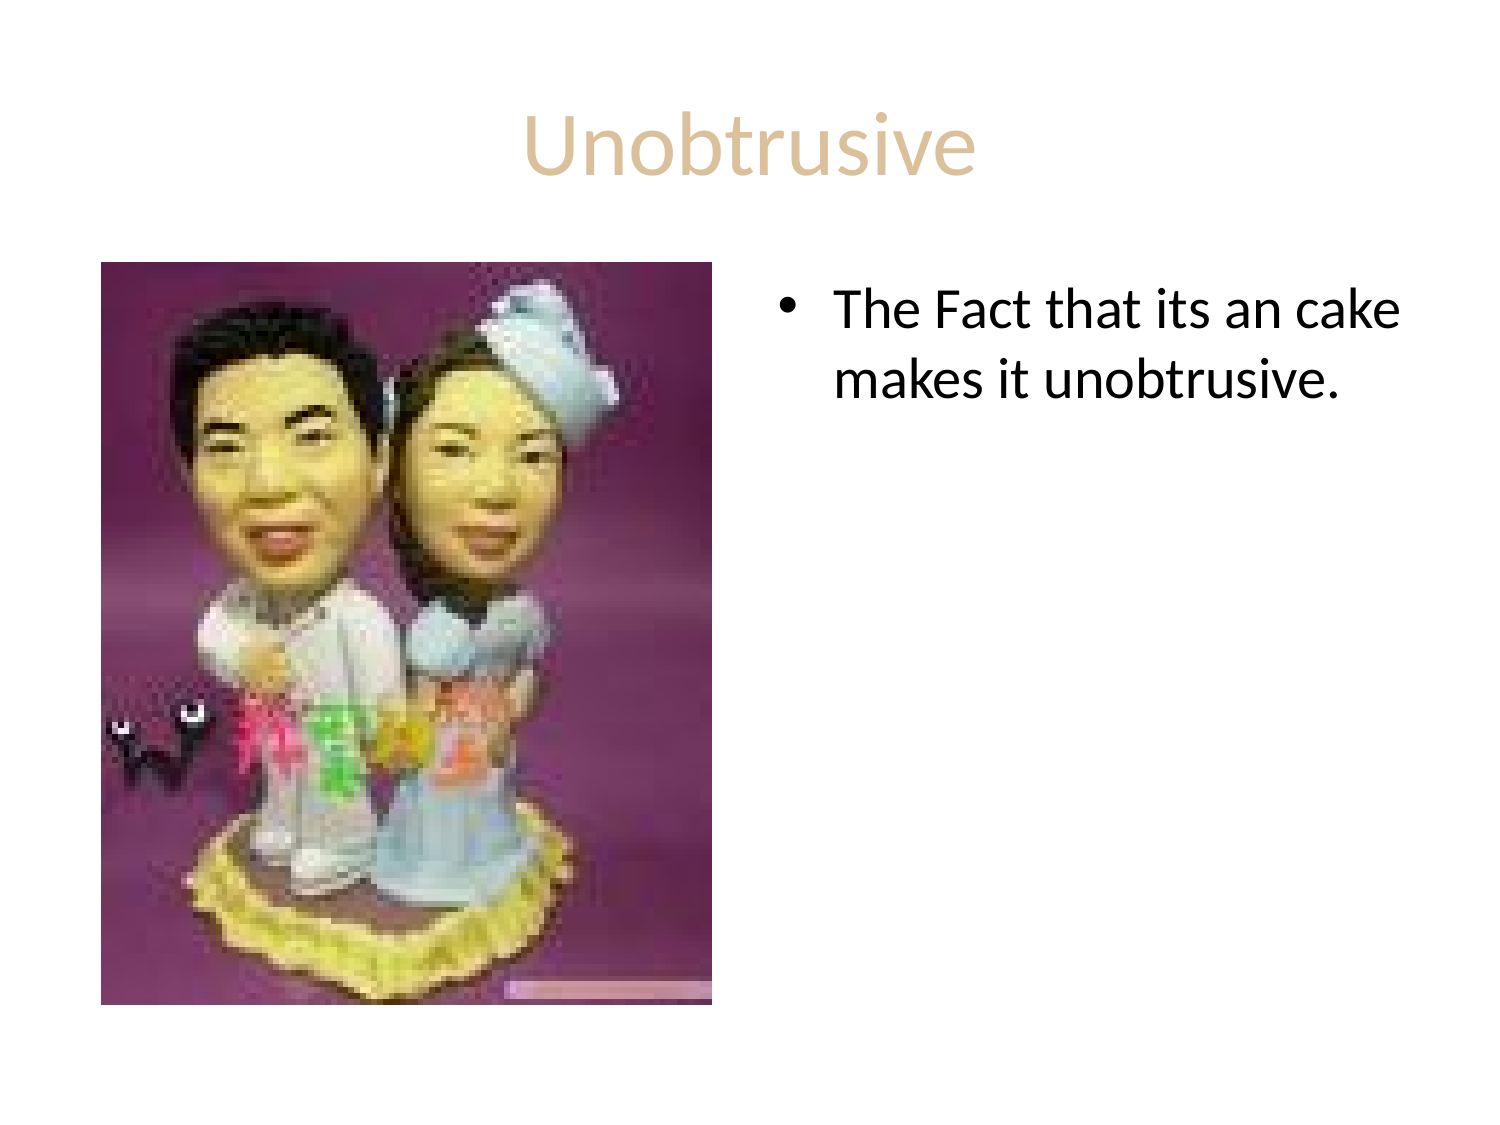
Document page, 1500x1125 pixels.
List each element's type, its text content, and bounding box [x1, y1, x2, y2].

title Unobtrusive [75, 45, 1425, 233]
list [74, 262, 738, 1006]
list The Fact that its an cake makes it unobtrusive. [762, 262, 1425, 1005]
